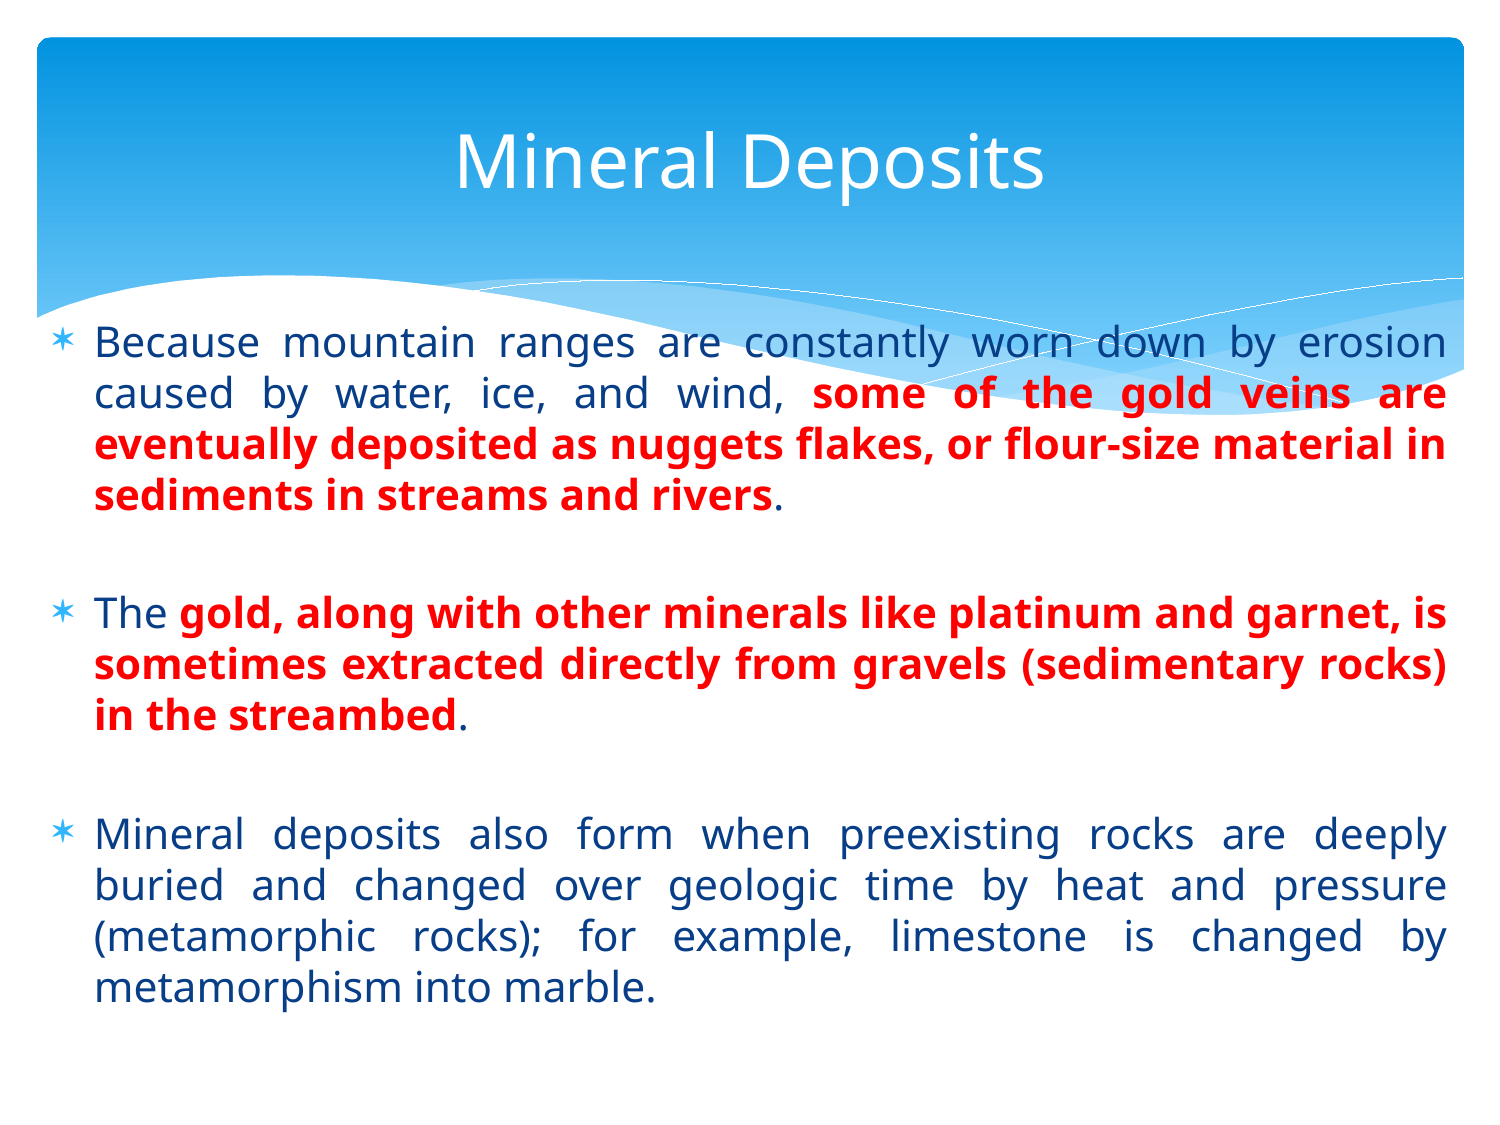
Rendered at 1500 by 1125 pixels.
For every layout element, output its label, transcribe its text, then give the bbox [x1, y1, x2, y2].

list Because mountain ranges are constantly worn down by erosion caused by water, ice, and wind, some of the gold veins are eventually deposited as nuggets flakes, or flour-size material in sediments in streams and rivers. The gold, along with other minerals like platinum and garnet, is sometimes extracted directly from gravels (sedimentary rocks) in the streambed. Mineral deposits also form when preexisting rocks are deeply buried and changed over geologic time by heat and pressure (metamorphic rocks); for example, limestone is changed by metamorphism into marble. [37, 307, 1463, 1025]
title Mineral Deposits [75, 55, 1425, 261]
